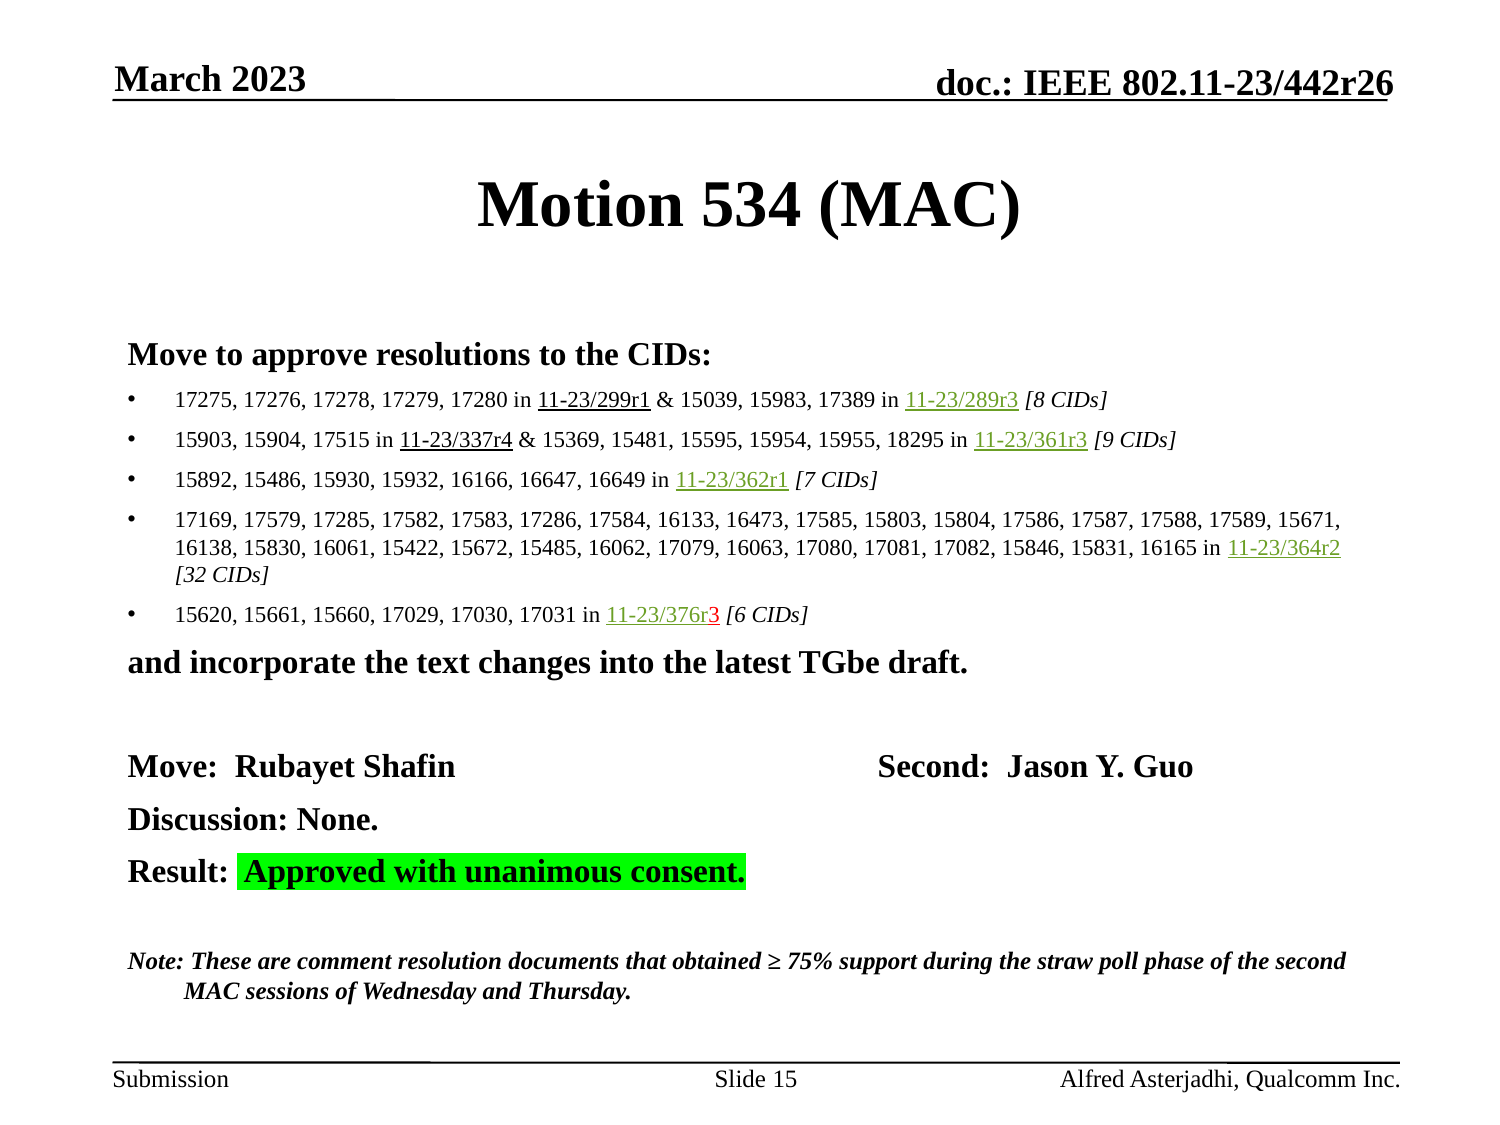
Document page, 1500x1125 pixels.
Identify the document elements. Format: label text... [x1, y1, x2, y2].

slide_number Slide 15 [712, 1061, 800, 1123]
title Motion 534 (MAC) [112, 112, 1388, 288]
footer Alfred Asterjadhi, Qualcomm Inc. [878, 1061, 1402, 1093]
list Move to approve resolutions to the CIDs: 17275, 17276, 17278, 17279, 17280 in 11-23/299r1 & 15039, 15983, 17389 in 11-23/289r3 [8 CIDs] 15903, 15904, 17515 in 11-23/337r4 & 15369, 15481, 15595, 15954, 15955, 18295 in 11-23/361r3 [9 CIDs] 15892, 15486, 15930, 15932, 16166, 16647, 16649 in 11-23/362r1 [7 CIDs] 17169, 17579, 17285, 17582, 17583, 17286, 17584, 16133, 16473, 17585, 15803, 15804, 17586, 17587, 17588, 17589, 15671, 16138, 15830, 16061, 15422, 15672, 15485, 16062, 17079, 16063, 17080, 17081, 17082, 15846, 15831, 16165 in 11-23/364r2 [32 CIDs] 15620, 15661, 15660, 17029, 17030, 17031 in 11-23/376r3 [6 CIDs] and incorporate the text changes into the latest TGbe draft. Move: Rubayet Shafin Second: Jason Y. Guo Discussion: None. Result: Approved with unanimous consent. Note: These are comment resolution documents that obtained ≥ 75% support during the straw poll phase of the second MAC sessions of Wednesday and Thursday. [112, 324, 1388, 1063]
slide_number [114, 54, 423, 100]
